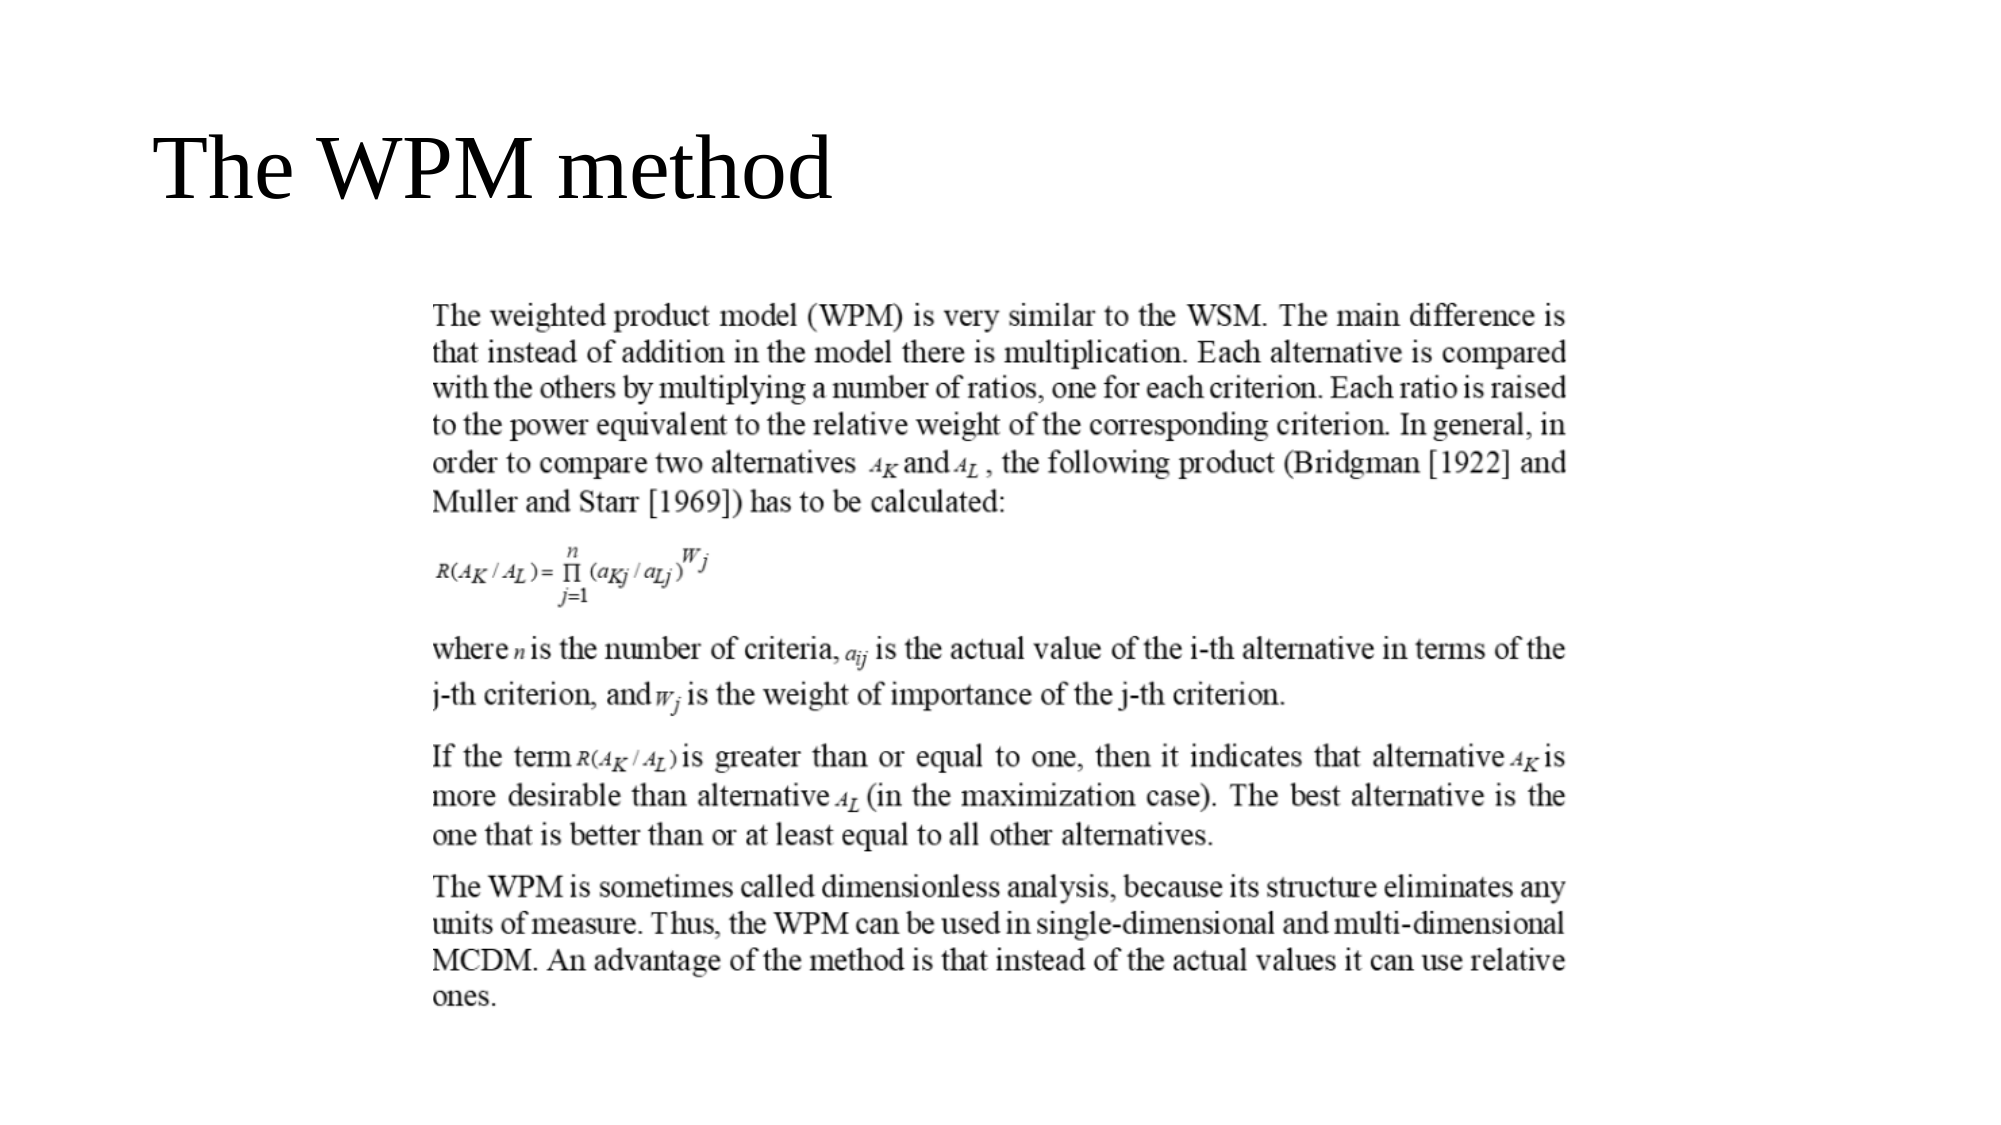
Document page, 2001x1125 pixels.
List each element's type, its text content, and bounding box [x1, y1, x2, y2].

title The WPM method [137, 59, 1863, 278]
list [433, 299, 1567, 1014]
